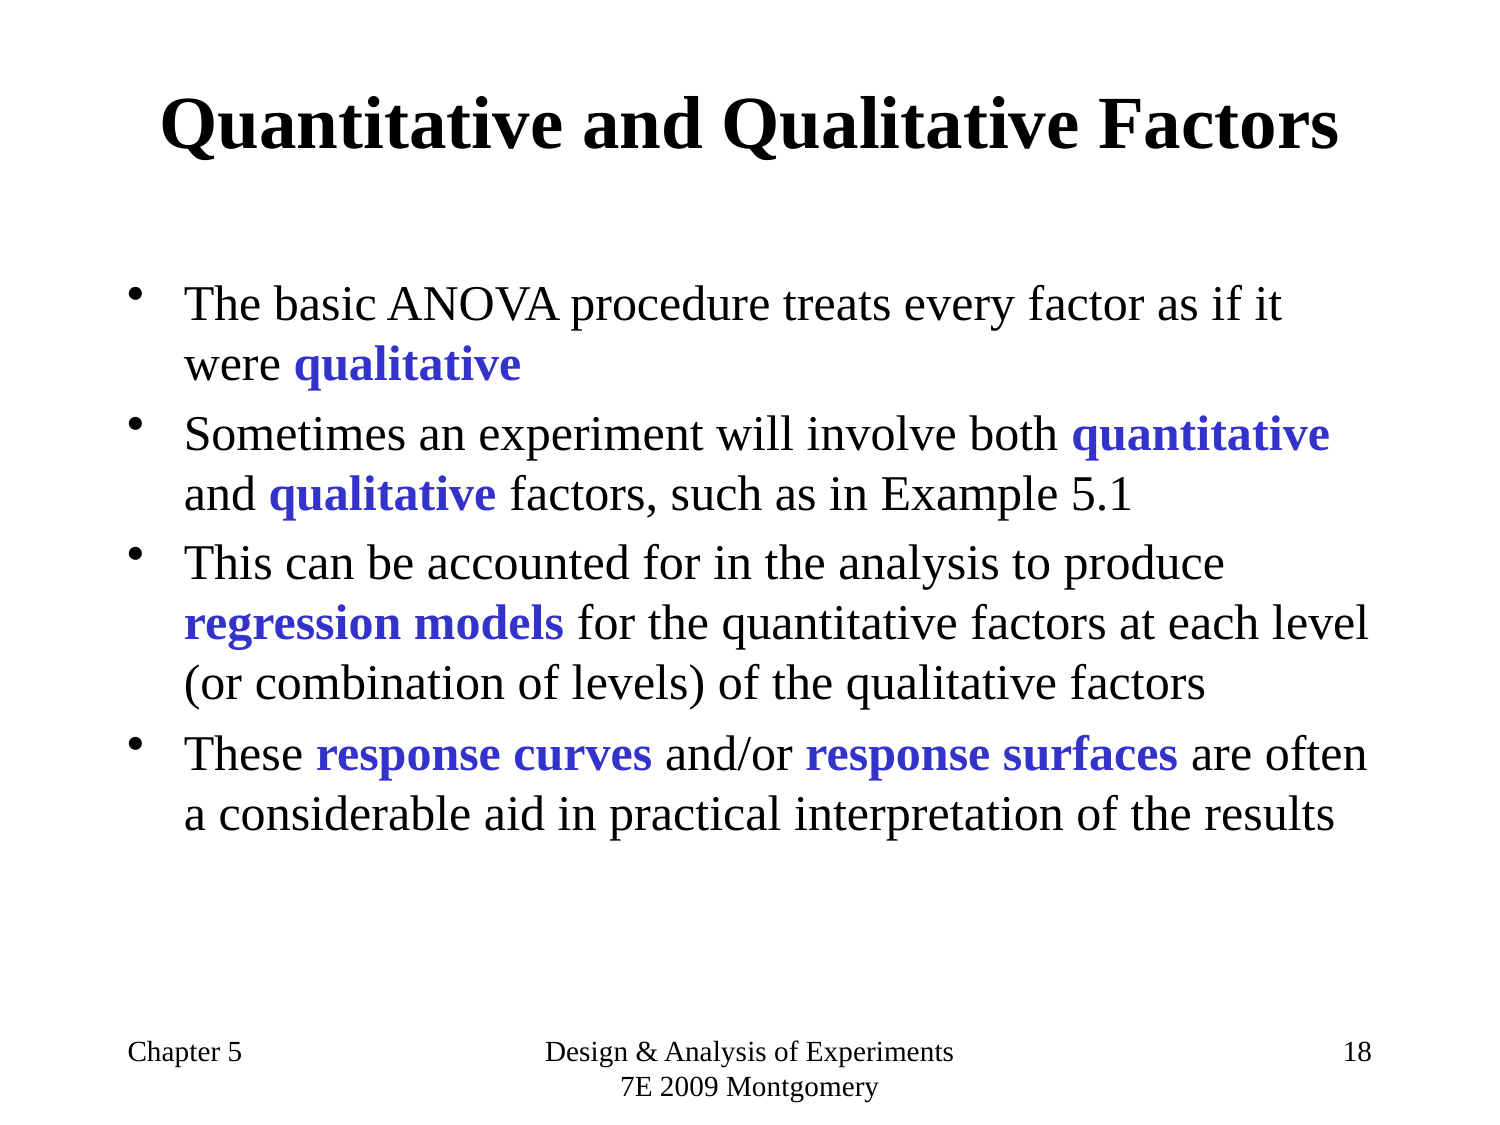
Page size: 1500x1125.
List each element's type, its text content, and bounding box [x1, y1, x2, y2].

title Quantitative and Qualitative Factors [112, 24, 1388, 213]
slide_number 18 [1074, 1024, 1388, 1101]
slide_number Chapter 5 [112, 1024, 426, 1101]
footer Design & Analysis of Experiments 7E 2009 Montgomery [512, 1024, 988, 1101]
list The basic ANOVA procedure treats every factor as if it were qualitative Sometimes an experiment will involve both quantitative and qualitative factors, such as in Example 5.1 This can be accounted for in the analysis to produce regression models for the quantitative factors at each level (or combination of levels) of the qualitative factors These response curves and/or response surfaces are often a considerable aid in practical interpretation of the results [112, 262, 1388, 1001]
